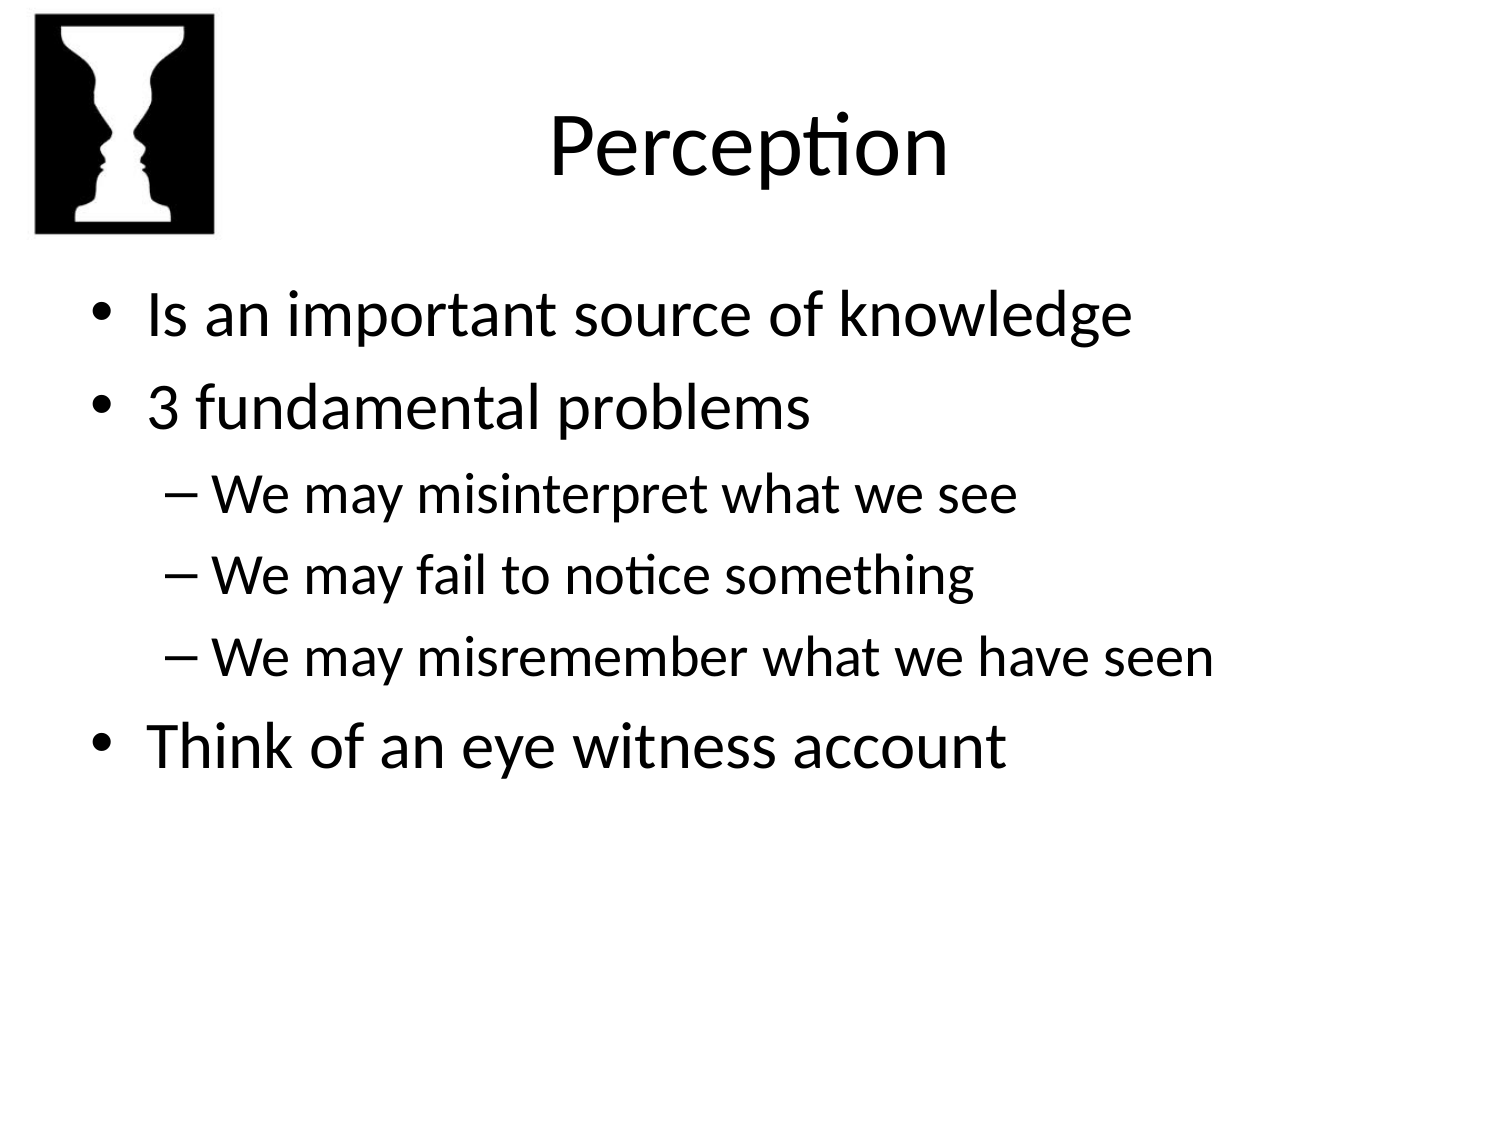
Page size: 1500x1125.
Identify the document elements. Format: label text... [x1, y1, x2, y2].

list Is an important source of knowledge 3 fundamental problems We may misinterpret what we see We may fail to notice something We may misremember what we have seen Think of an eye witness account [75, 262, 1425, 1005]
title Perception [75, 45, 1425, 233]
picture [0, 0, 250, 250]
